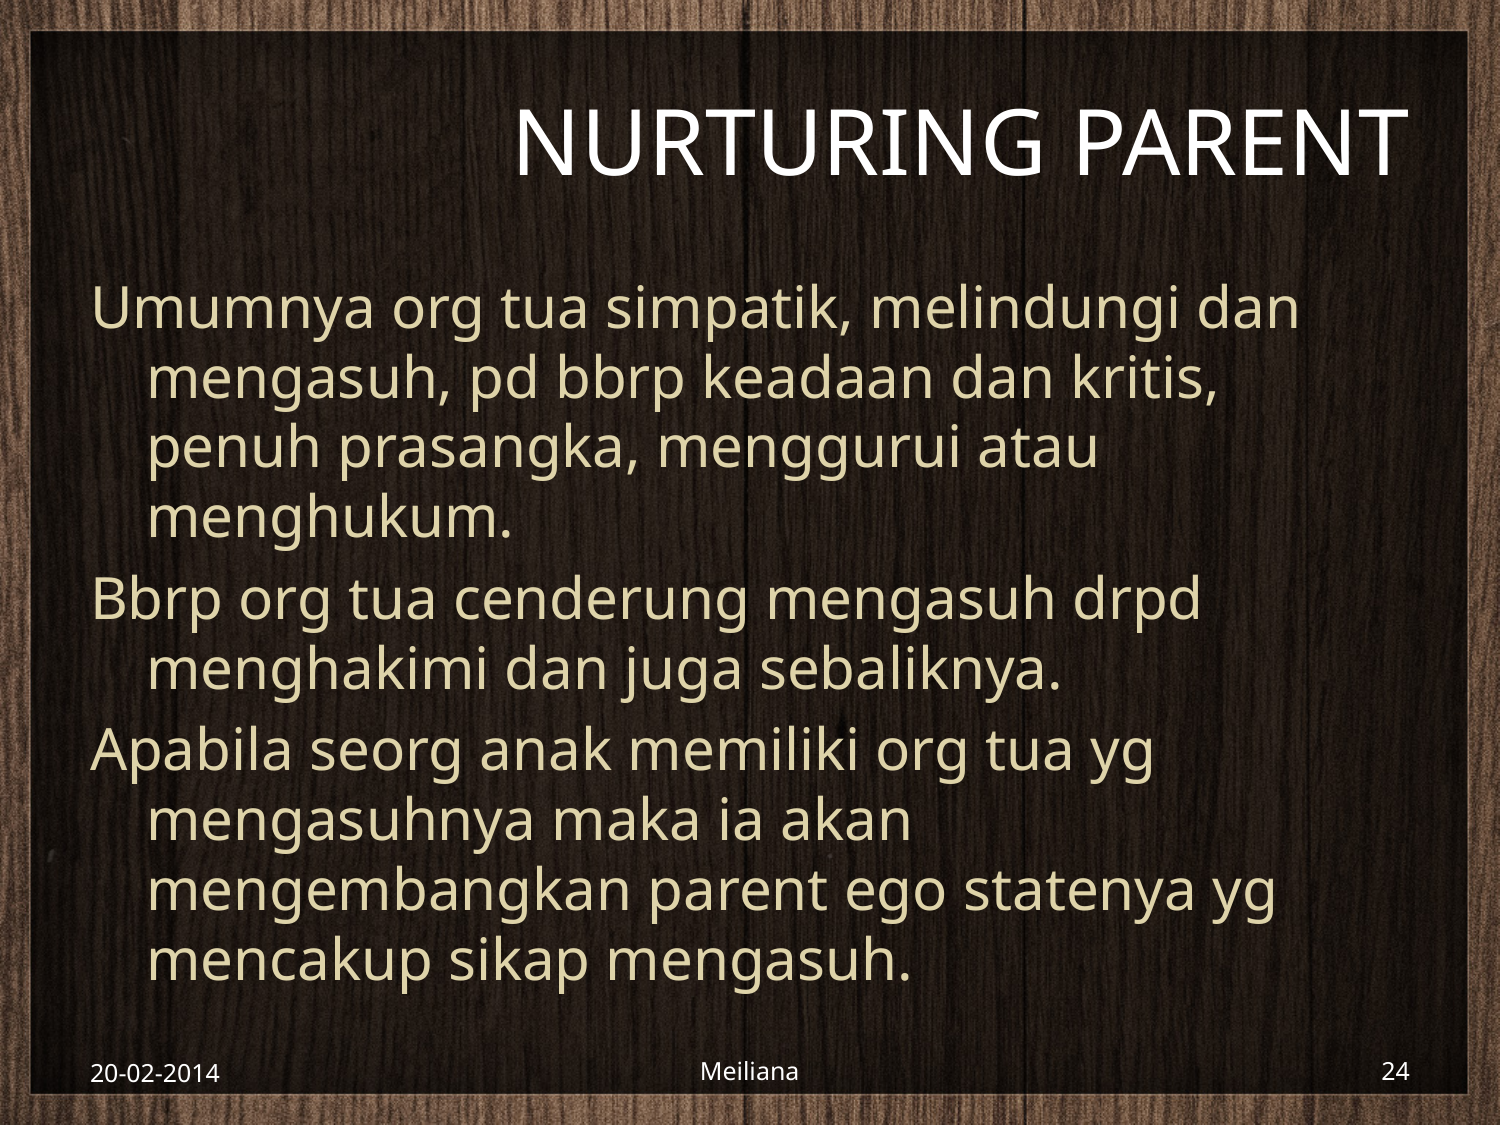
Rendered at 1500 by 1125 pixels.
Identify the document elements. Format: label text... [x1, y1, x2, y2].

title NURTURING PARENT [75, 45, 1425, 233]
picture [0, 0, 1500, 1125]
footer Meiliana [512, 1042, 988, 1103]
list Umumnya org tua simpatik, melindungi dan mengasuh, pd bbrp keadaan dan kritis, penuh prasangka, menggurui atau menghukum. Bbrp org tua cenderung mengasuh drpd menghakimi dan juga sebaliknya. Apabila seorg anak memiliki org tua yg mengasuhnya maka ia akan mengembangkan parent ego statenya yg mencakup sikap mengasuh. [75, 262, 1425, 1005]
slide_number 24 [1074, 1042, 1425, 1103]
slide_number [75, 1042, 425, 1103]
